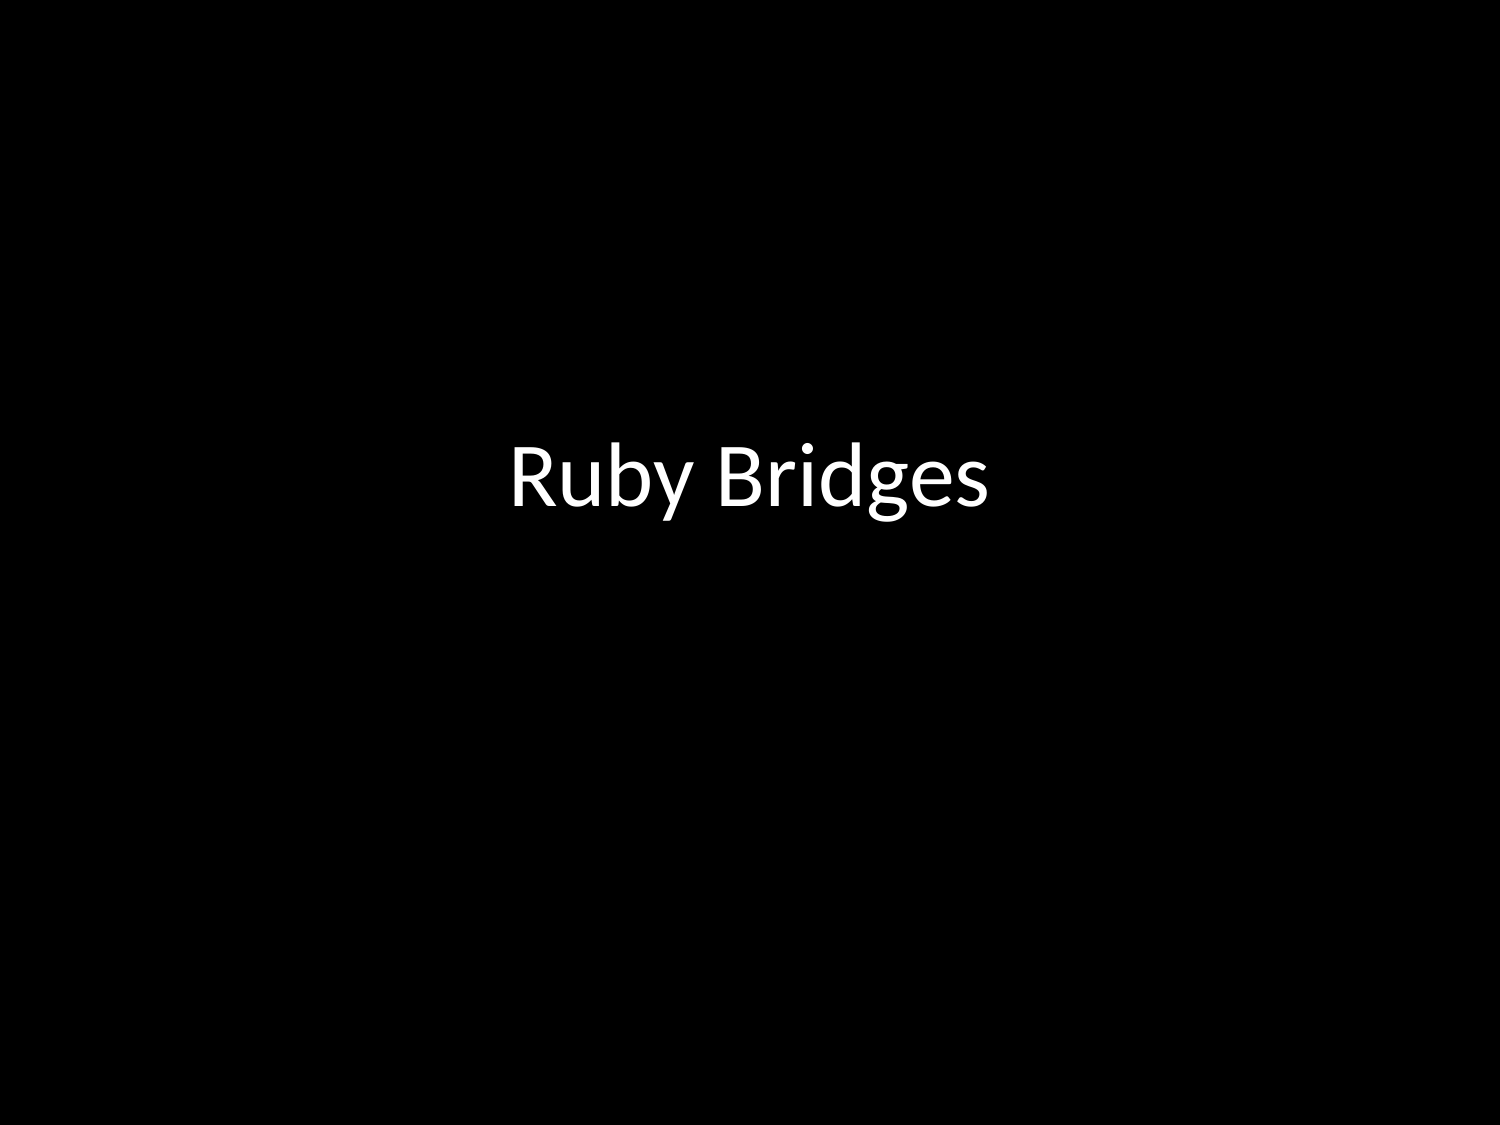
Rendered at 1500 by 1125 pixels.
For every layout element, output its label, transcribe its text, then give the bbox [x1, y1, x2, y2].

title Ruby Bridges [112, 349, 1388, 591]
